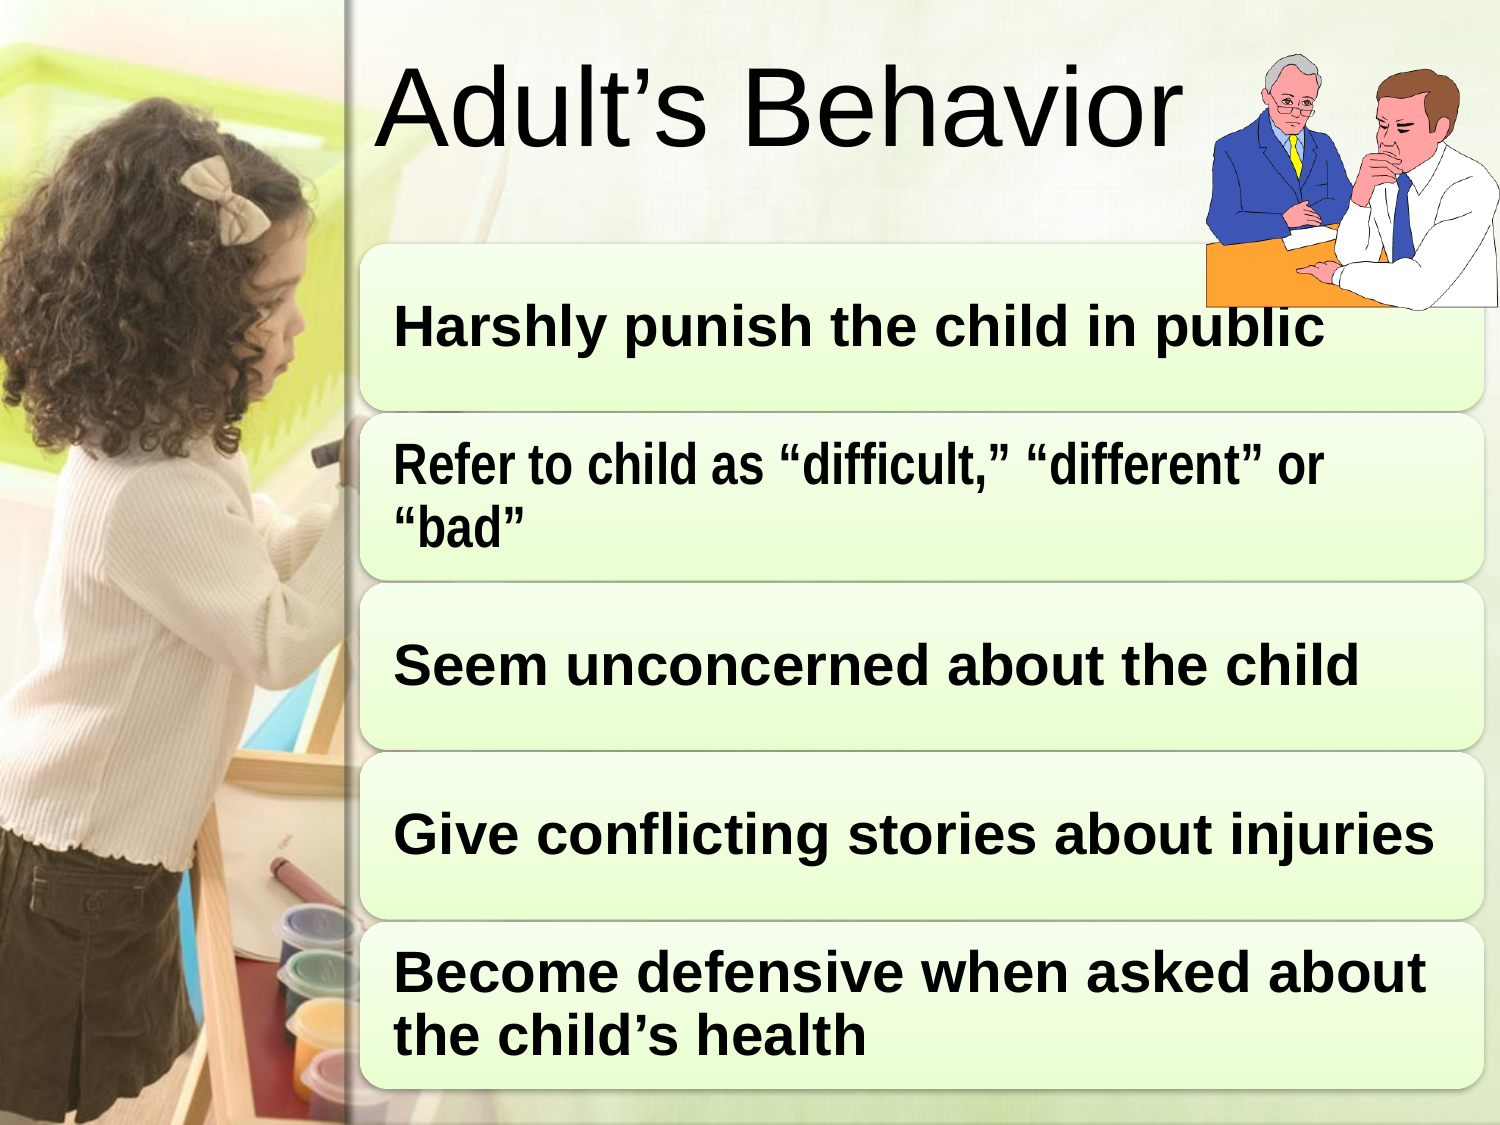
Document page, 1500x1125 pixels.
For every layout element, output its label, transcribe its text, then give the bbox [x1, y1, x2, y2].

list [359, 243, 1485, 1090]
picture [0, 0, 1500, 1125]
title Adult’s Behavior [359, 0, 1268, 219]
